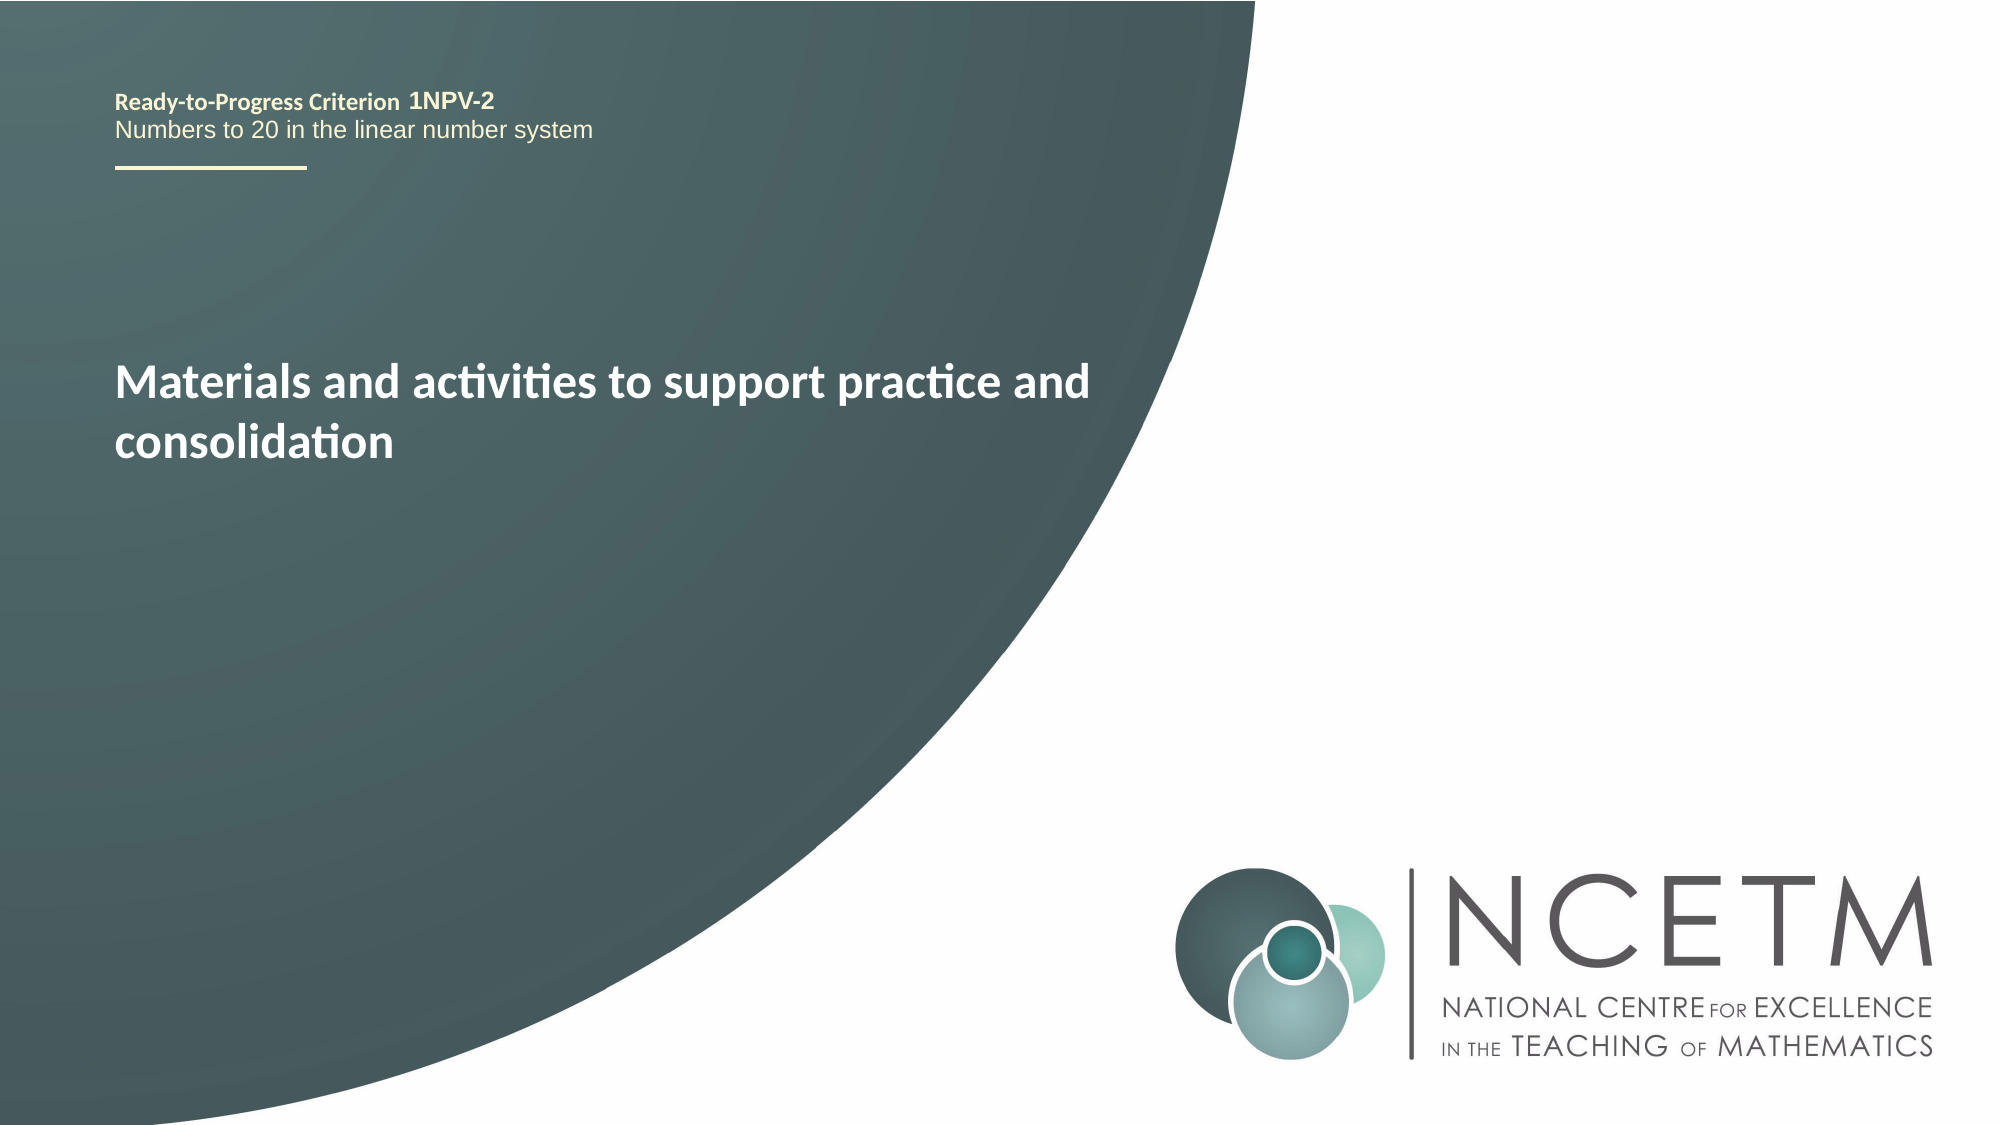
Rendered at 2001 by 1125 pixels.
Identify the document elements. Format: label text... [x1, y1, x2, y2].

list Numbers to 20 in the linear number system [99, 109, 1121, 160]
picture [0, 1, 2001, 1125]
list 1NPV-2 [393, 80, 590, 130]
